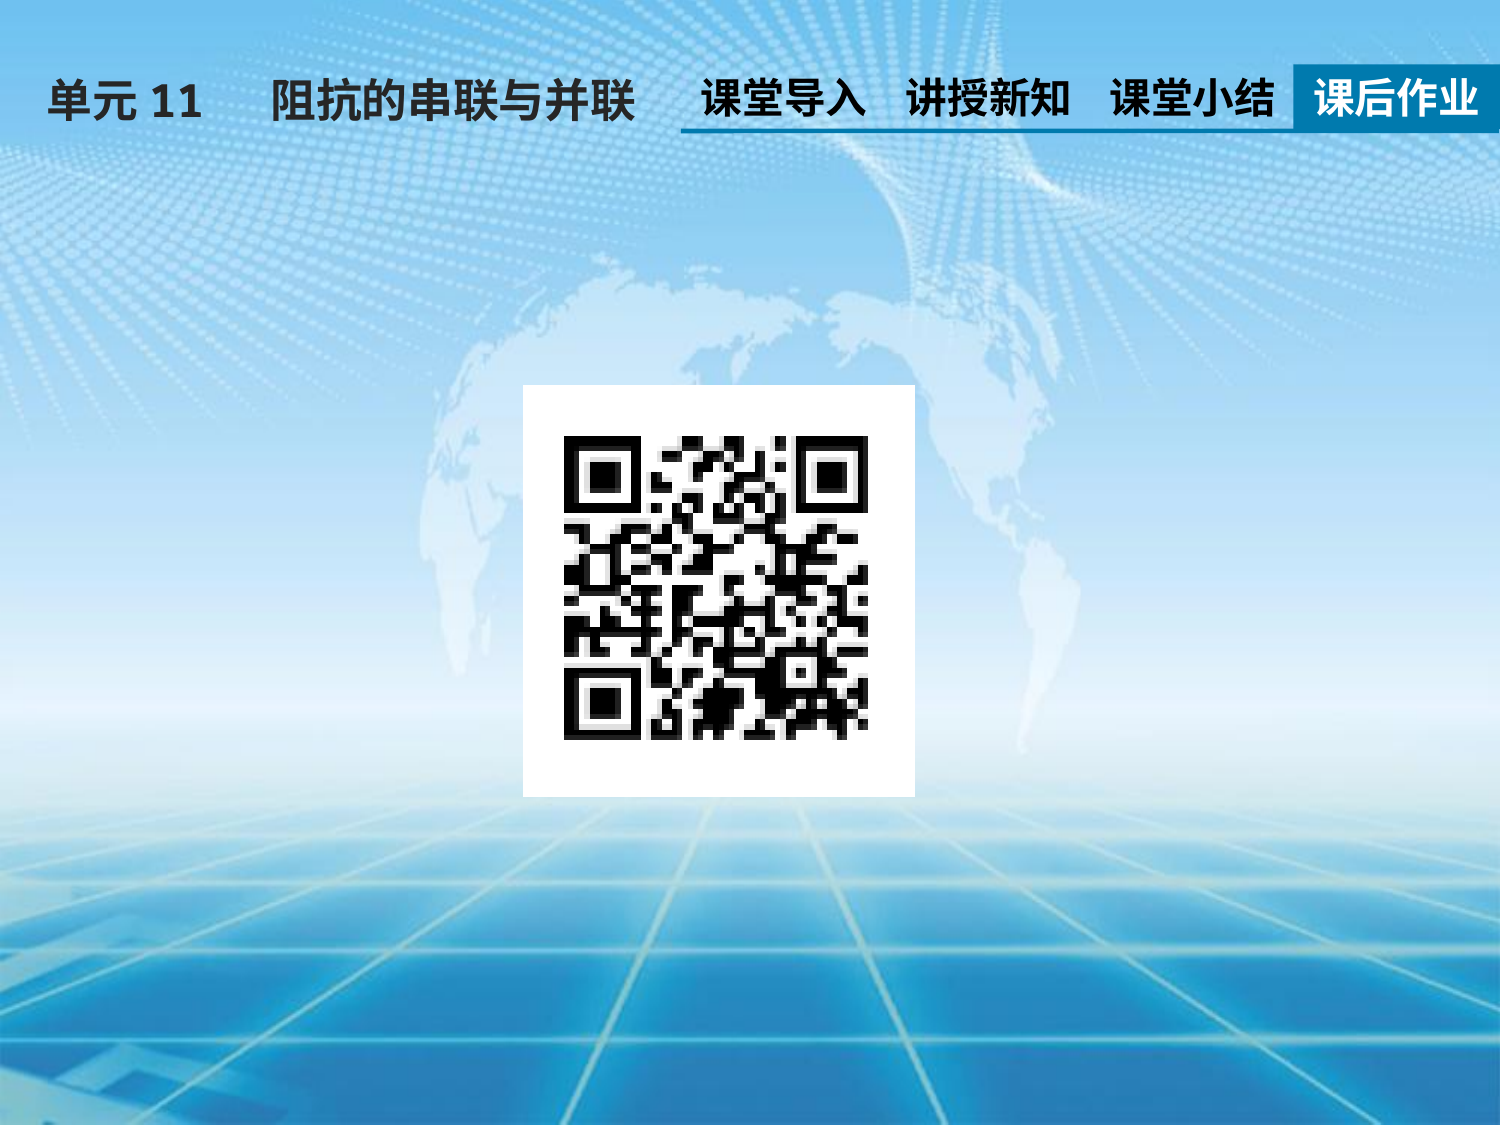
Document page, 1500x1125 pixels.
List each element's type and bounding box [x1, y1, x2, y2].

picture [0, 0, 1500, 1125]
text_box [31, 64, 1500, 135]
